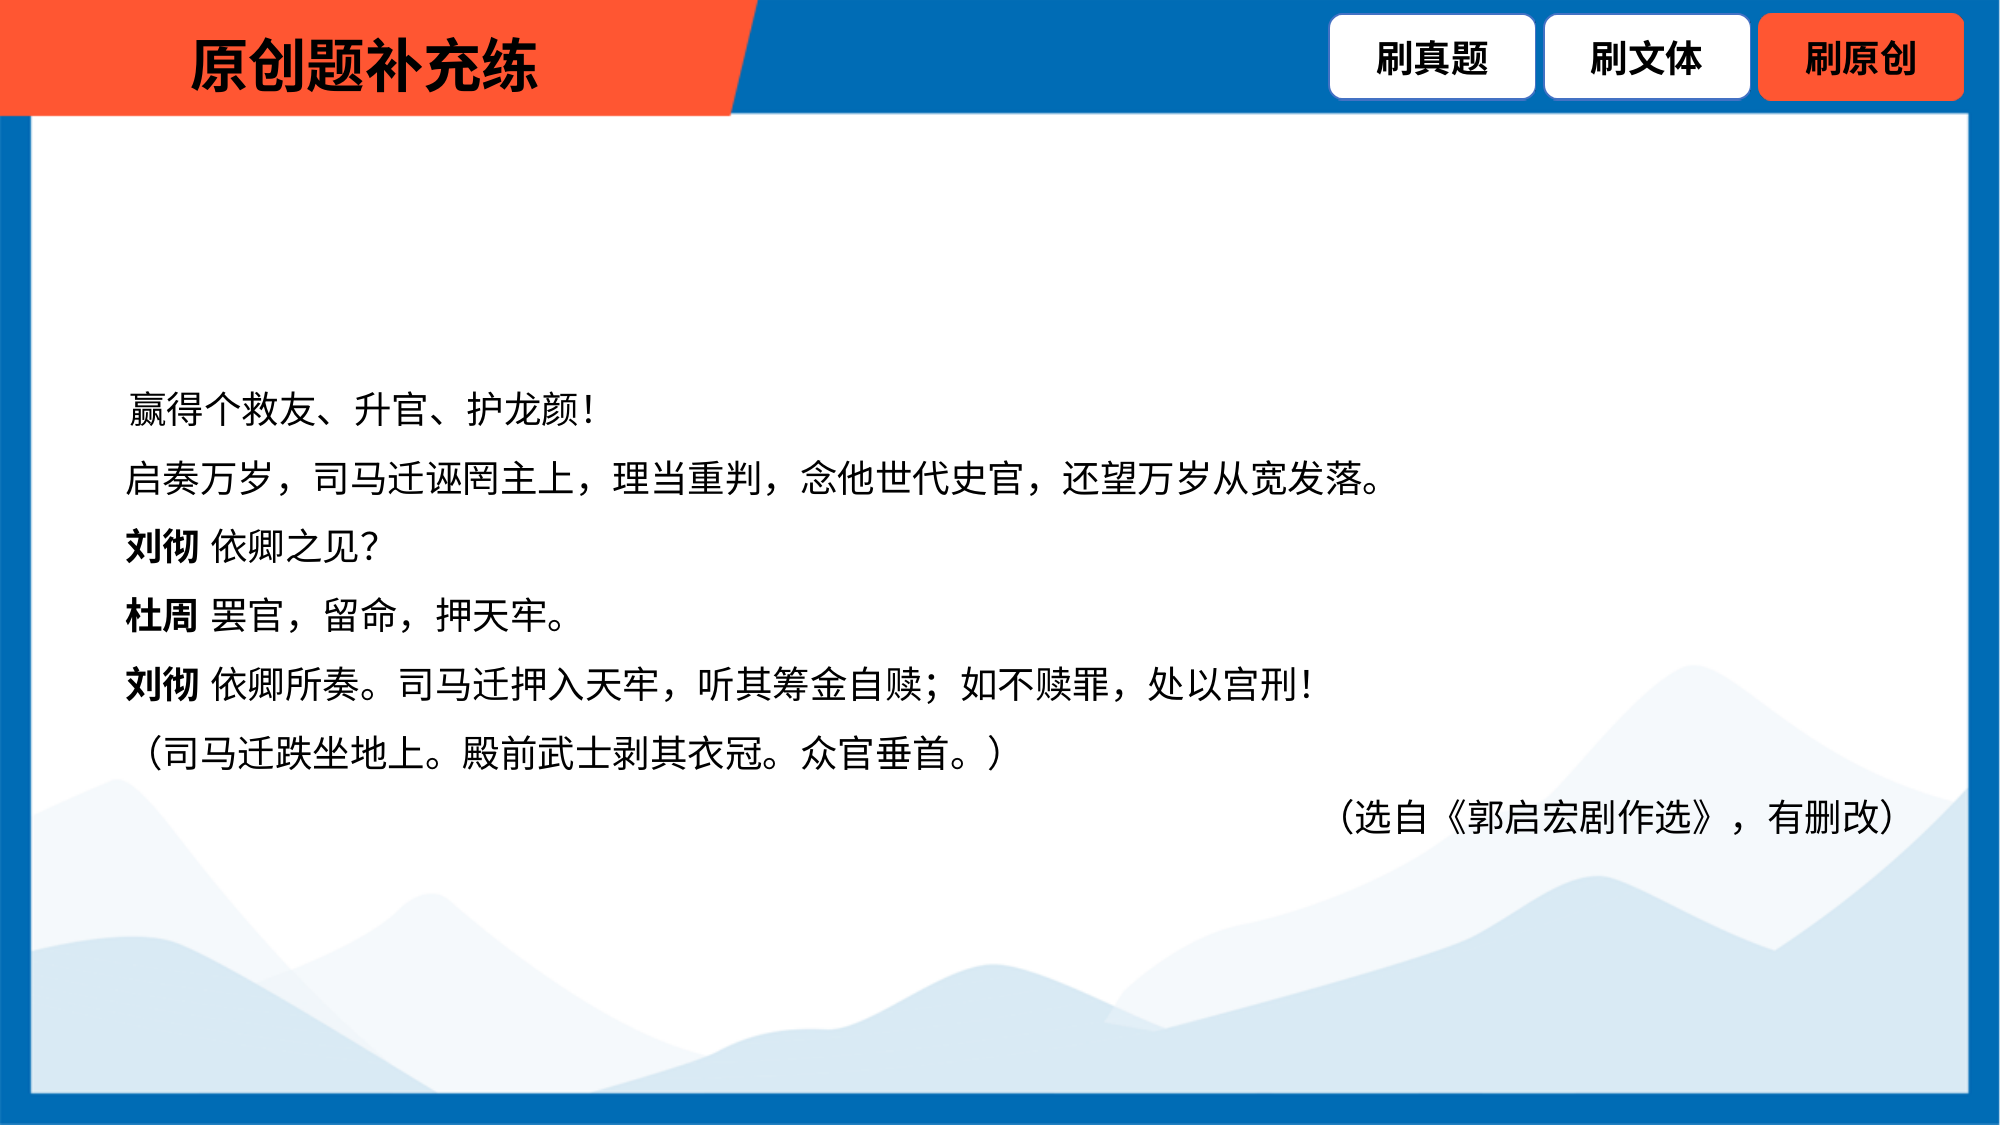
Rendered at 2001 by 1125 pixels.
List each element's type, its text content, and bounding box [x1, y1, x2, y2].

text_box 赢得个救友、升官、护龙颜！ 启奏万岁，司马迁诬罔主上，理当重判，念他世代史官，还望万岁从宽发落。 刘彻 依卿之见？ 杜周 罢官，留命，押天牢。 刘彻 依卿所奏。司马迁押入天牢，听其筹金自赎；如不赎罪，处以宫刑！ （司马迁跌坐地上。殿前武士剥其衣冠。众官垂首。） （选自《郭启宏剧作选》，有删改） [82, 362, 1917, 833]
picture [0, 0, 2000, 1125]
